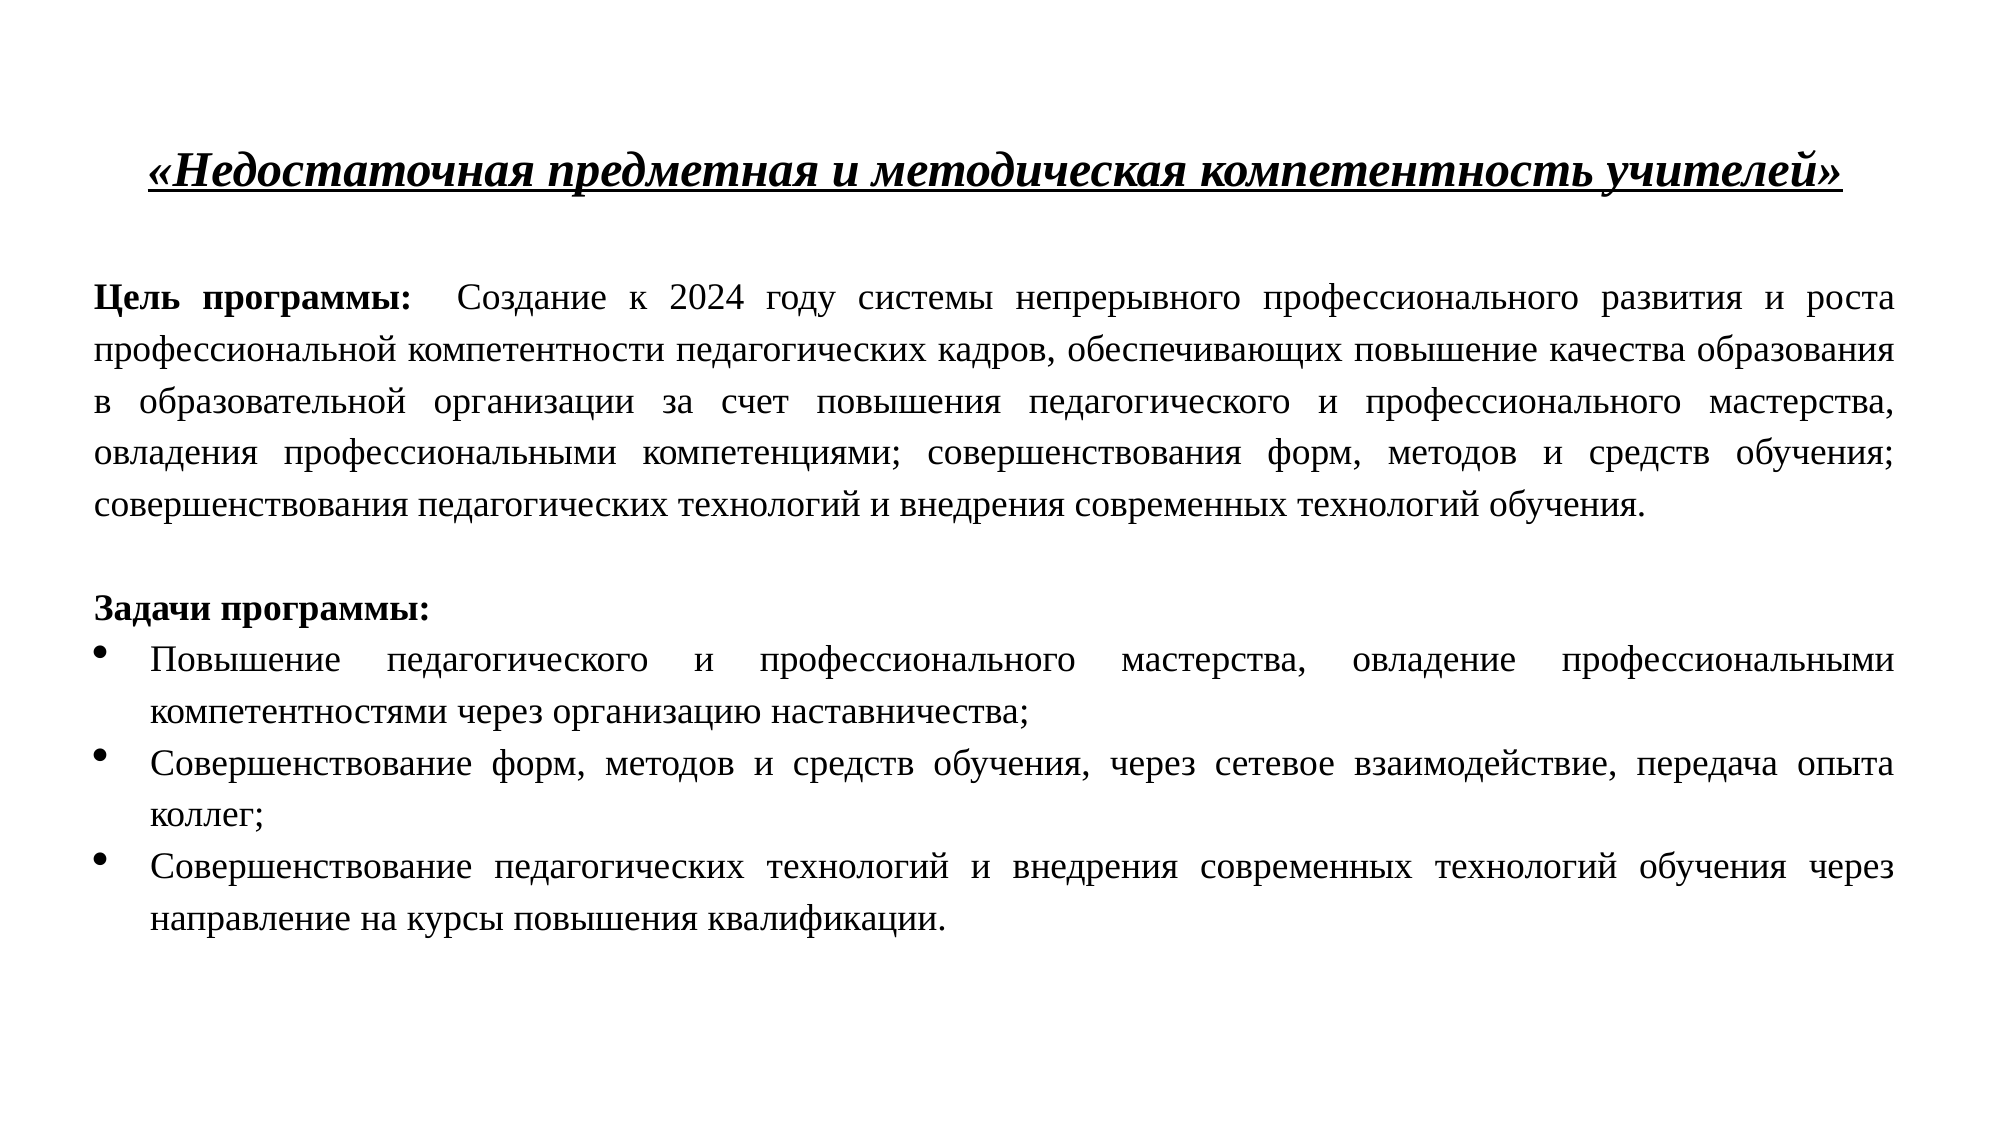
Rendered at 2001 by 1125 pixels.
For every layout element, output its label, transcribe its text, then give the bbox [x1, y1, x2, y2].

text_box «Недостаточная предметная и методическая компетентность учителей» Цель программы: Создание к 2024 году системы непрерывного профессионального развития и роста профессиональной компетентности педагогических кадров, обеспечивающих повышение качества образования в образовательной организации за счет повышения педагогического и профессионального мастерства, овладения профессиональными компетенциями; совершенствования форм, методов и средств обучения; совершенствования педагогических технологий и внедрения современных технологий обучения. Задачи программы: Повышение педагогического и профессионального мастерства, овладение профессиональными компетентностями через организацию наставничества; Совершенствование форм, методов и средств обучения, через сетевое взаимодействие, передача опыта коллег; Совершенствование педагогических технологий и внедрения современных технологий обучения через направление на курсы повышения квалификации. [79, 120, 1912, 1036]
